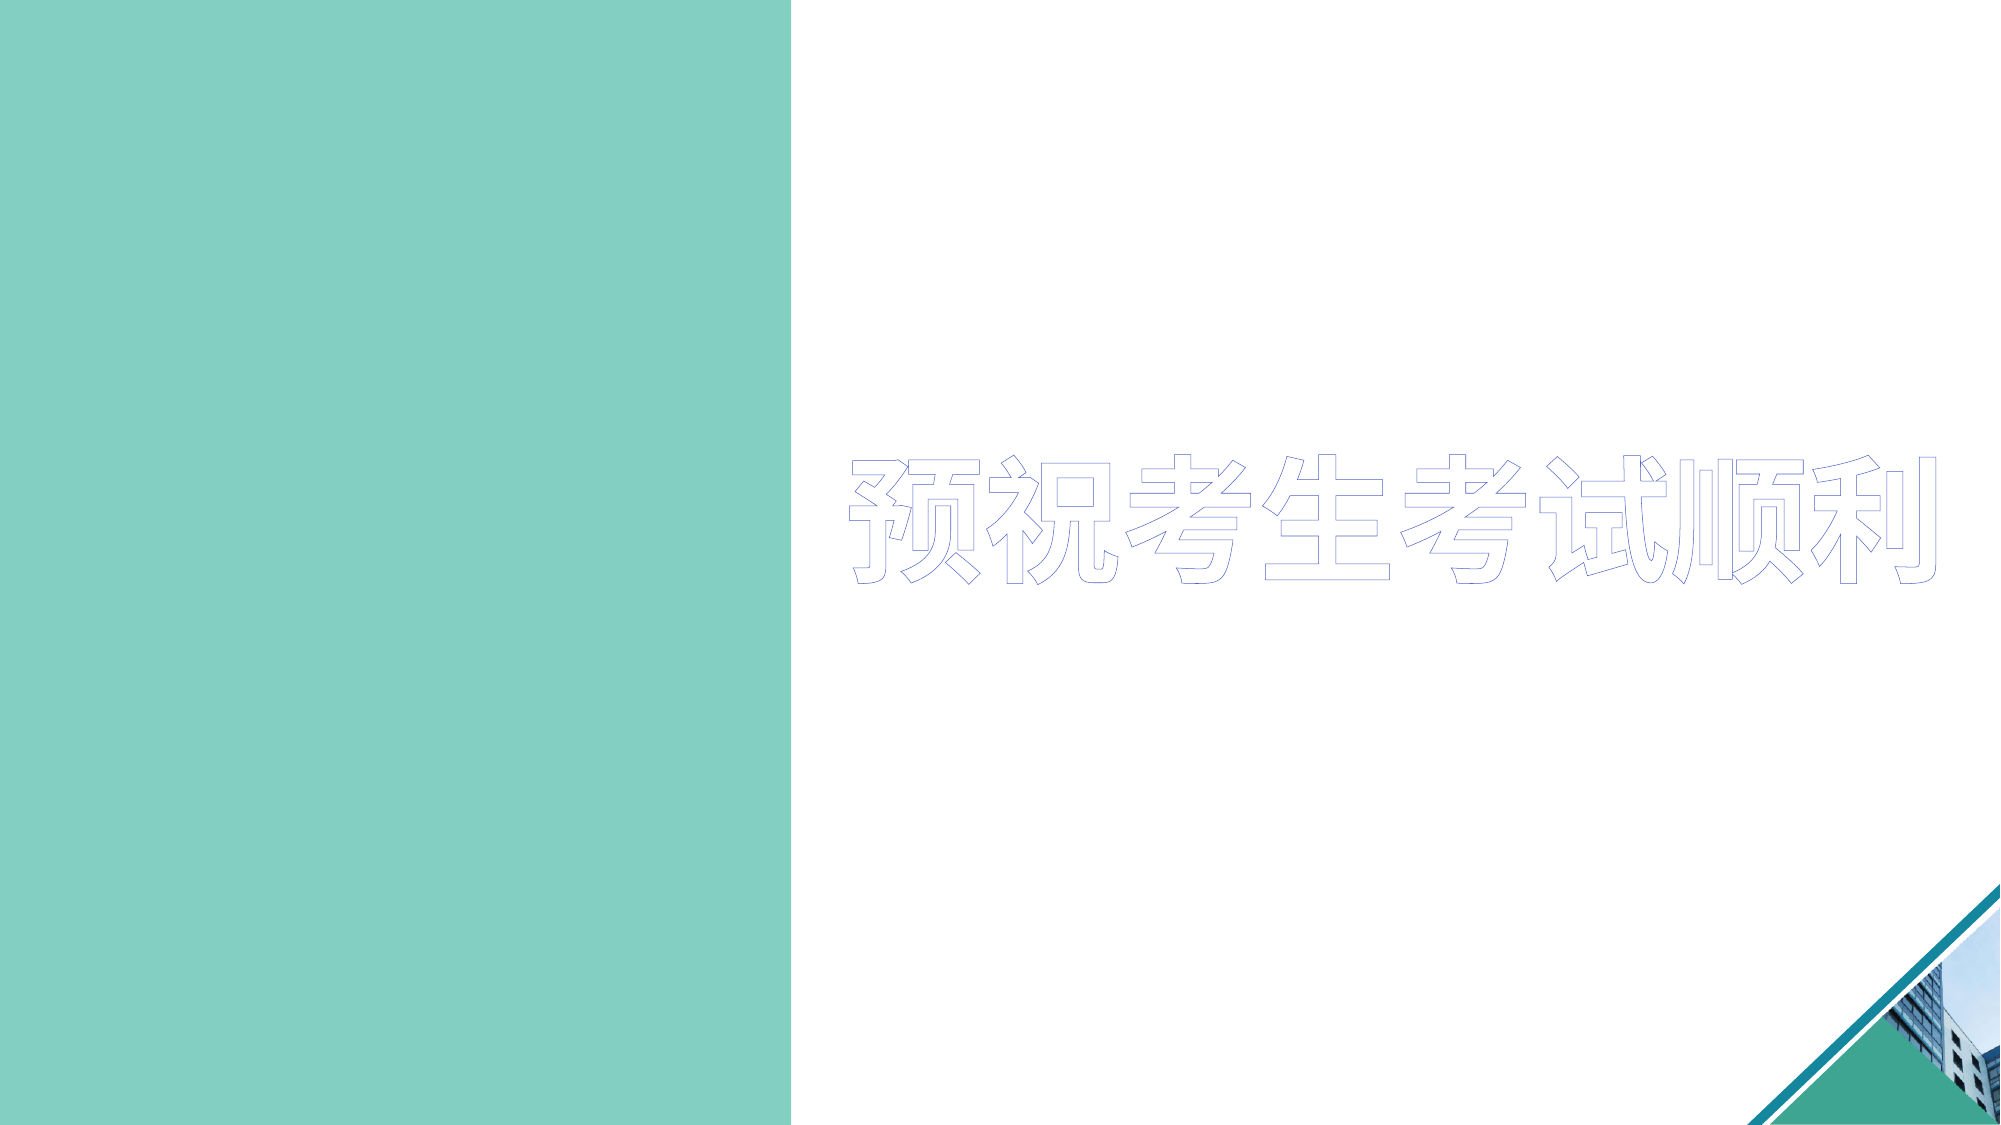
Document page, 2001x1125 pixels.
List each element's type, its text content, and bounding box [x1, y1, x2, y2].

text_box 预祝考生考试顺利 [831, 426, 1961, 607]
picture [1882, 907, 1974, 995]
picture [1882, 907, 2000, 1125]
